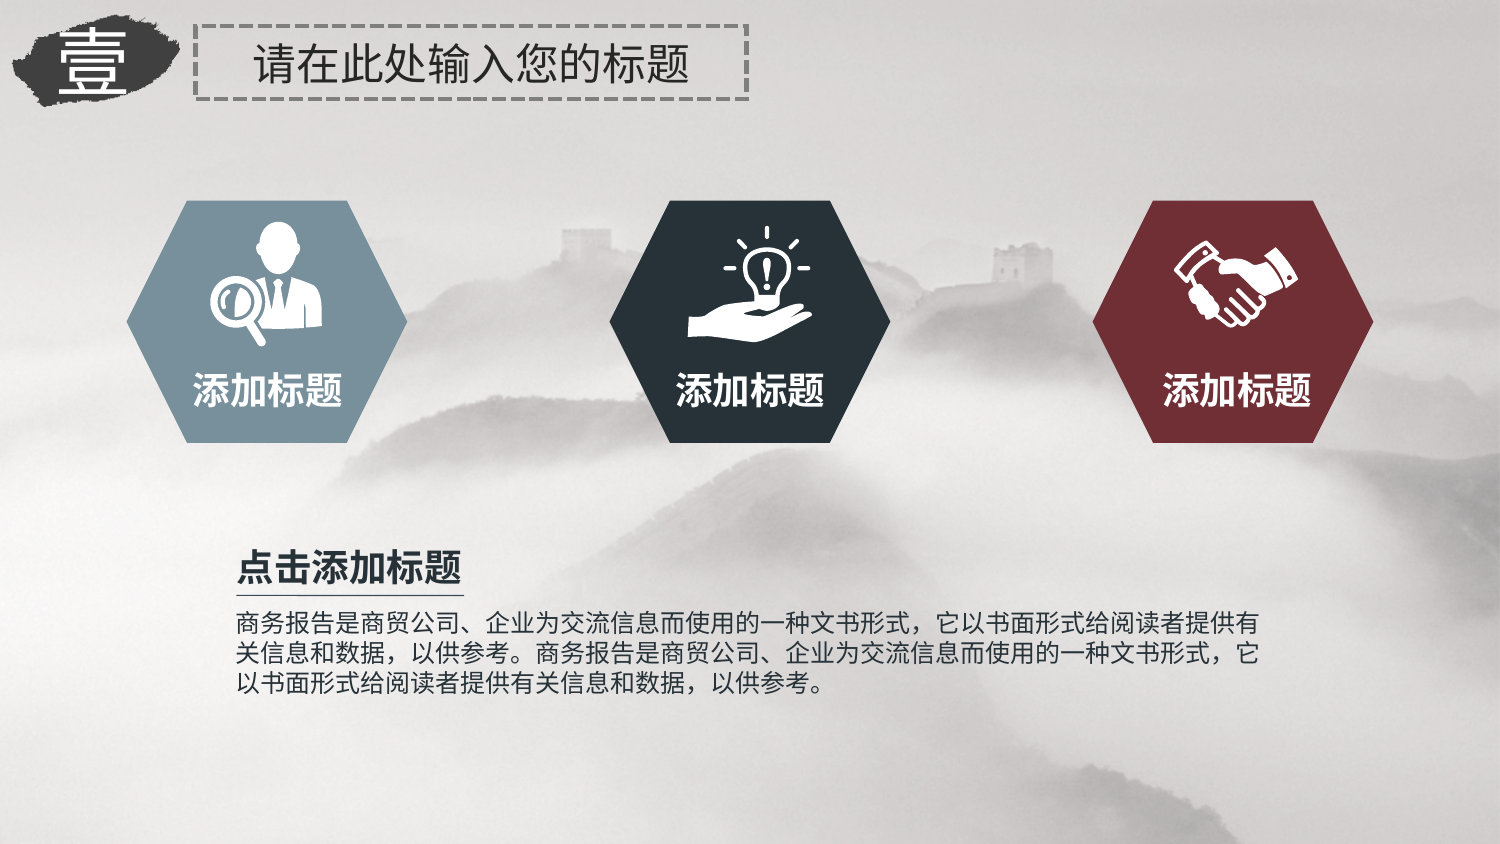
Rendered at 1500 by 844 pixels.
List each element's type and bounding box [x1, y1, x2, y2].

text_box [1092, 200, 1374, 444]
picture [0, 0, 1500, 844]
text_box [126, 200, 408, 444]
text_box [609, 200, 891, 444]
